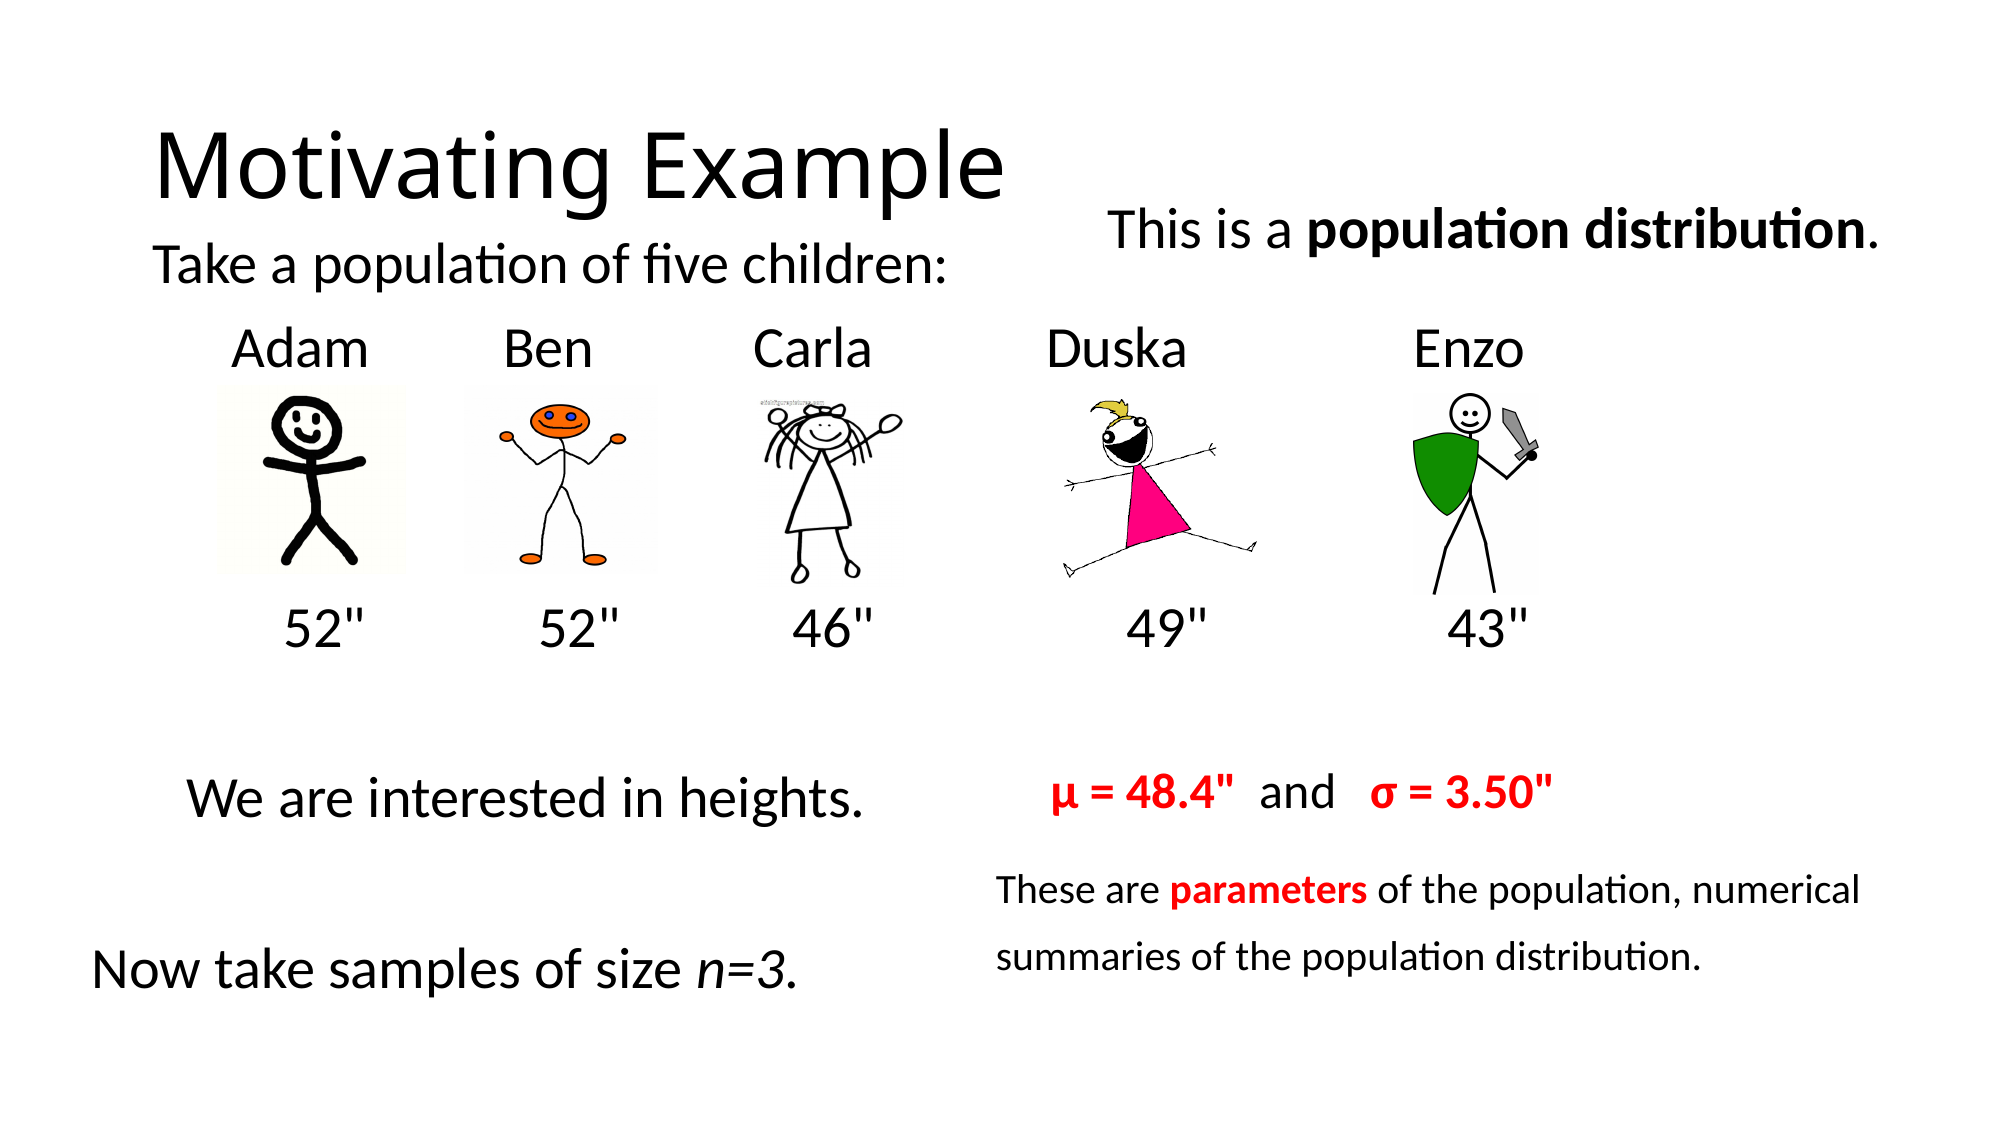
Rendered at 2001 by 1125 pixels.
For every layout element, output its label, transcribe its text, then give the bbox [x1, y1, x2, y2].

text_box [216, 385, 1539, 595]
text_box μ = 48.4" and σ = 3.50" [1035, 750, 1632, 826]
title Motivating Example [137, 59, 1863, 225]
text_box Now take samples of size n=3. [76, 922, 897, 1008]
list Take a population of five children: Adam Ben Carla Duska Enzo [137, 225, 1863, 940]
text_box These are parameters of the population, numerical summaries of the population distribution. [980, 854, 1881, 990]
text_box This is a population distribution. [1092, 183, 1913, 268]
text_box 52" 52" 46" 49" 43" [268, 582, 1684, 668]
text_box We are interested in heights. [171, 751, 1047, 837]
